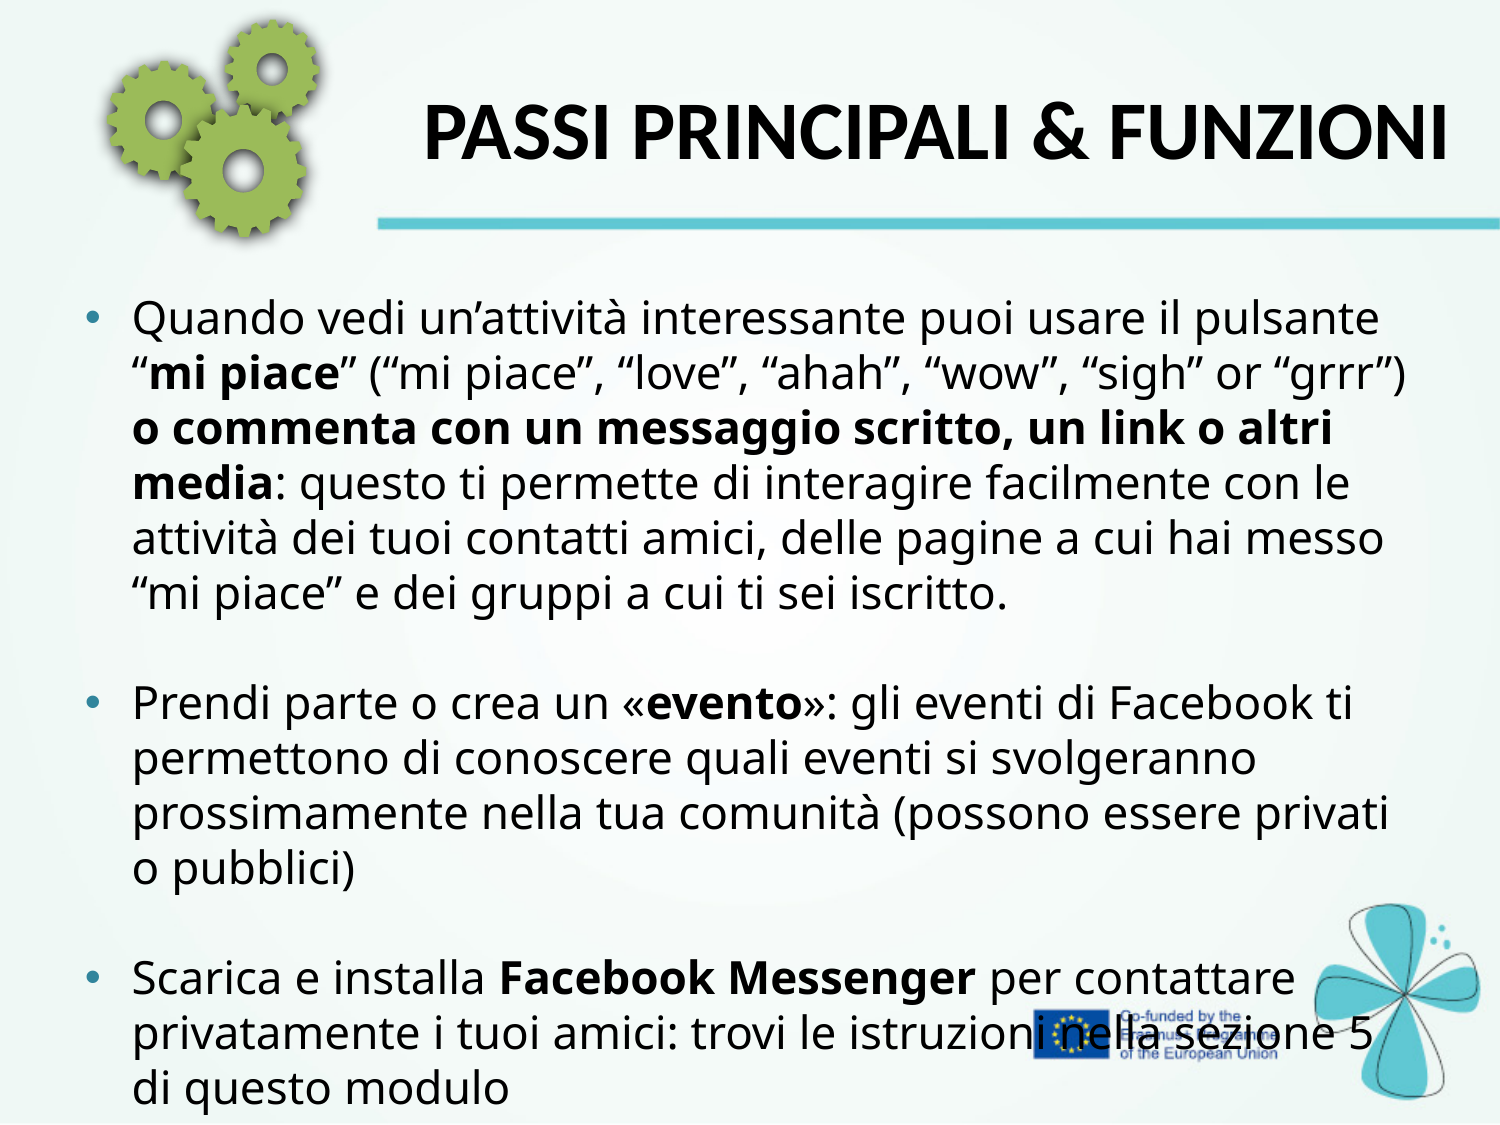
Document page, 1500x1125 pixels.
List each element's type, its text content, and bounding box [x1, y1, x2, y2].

text_box PASSI PRINCIPALI & FUNZIONI [379, 69, 1467, 184]
picture [0, 0, 1500, 1125]
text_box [106, 19, 320, 237]
text_box Quando vedi un’attività interessante puoi usare il pulsante “mi piace” (“mi piace”, “love”, “ahah”, “wow”, “sigh” or “grrr”) o commenta con un messaggio scritto, un link o altri media: questo ti permette di interagire facilmente con le attività dei tuoi contatti amici, delle pagine a cui hai messo “mi piace” e dei gruppi a cui ti sei iscritto. Prendi parte o crea un «evento»: gli eventi di Facebook ti permettono di conoscere quali eventi si svolgeranno prossimamente nella tua comunità (possono essere privati o pubblici) Scarica e installa Facebook Messenger per contattare privatamente i tuoi amici: trovi le istruzioni nella sezione 5 di questo modulo [70, 281, 1430, 1121]
